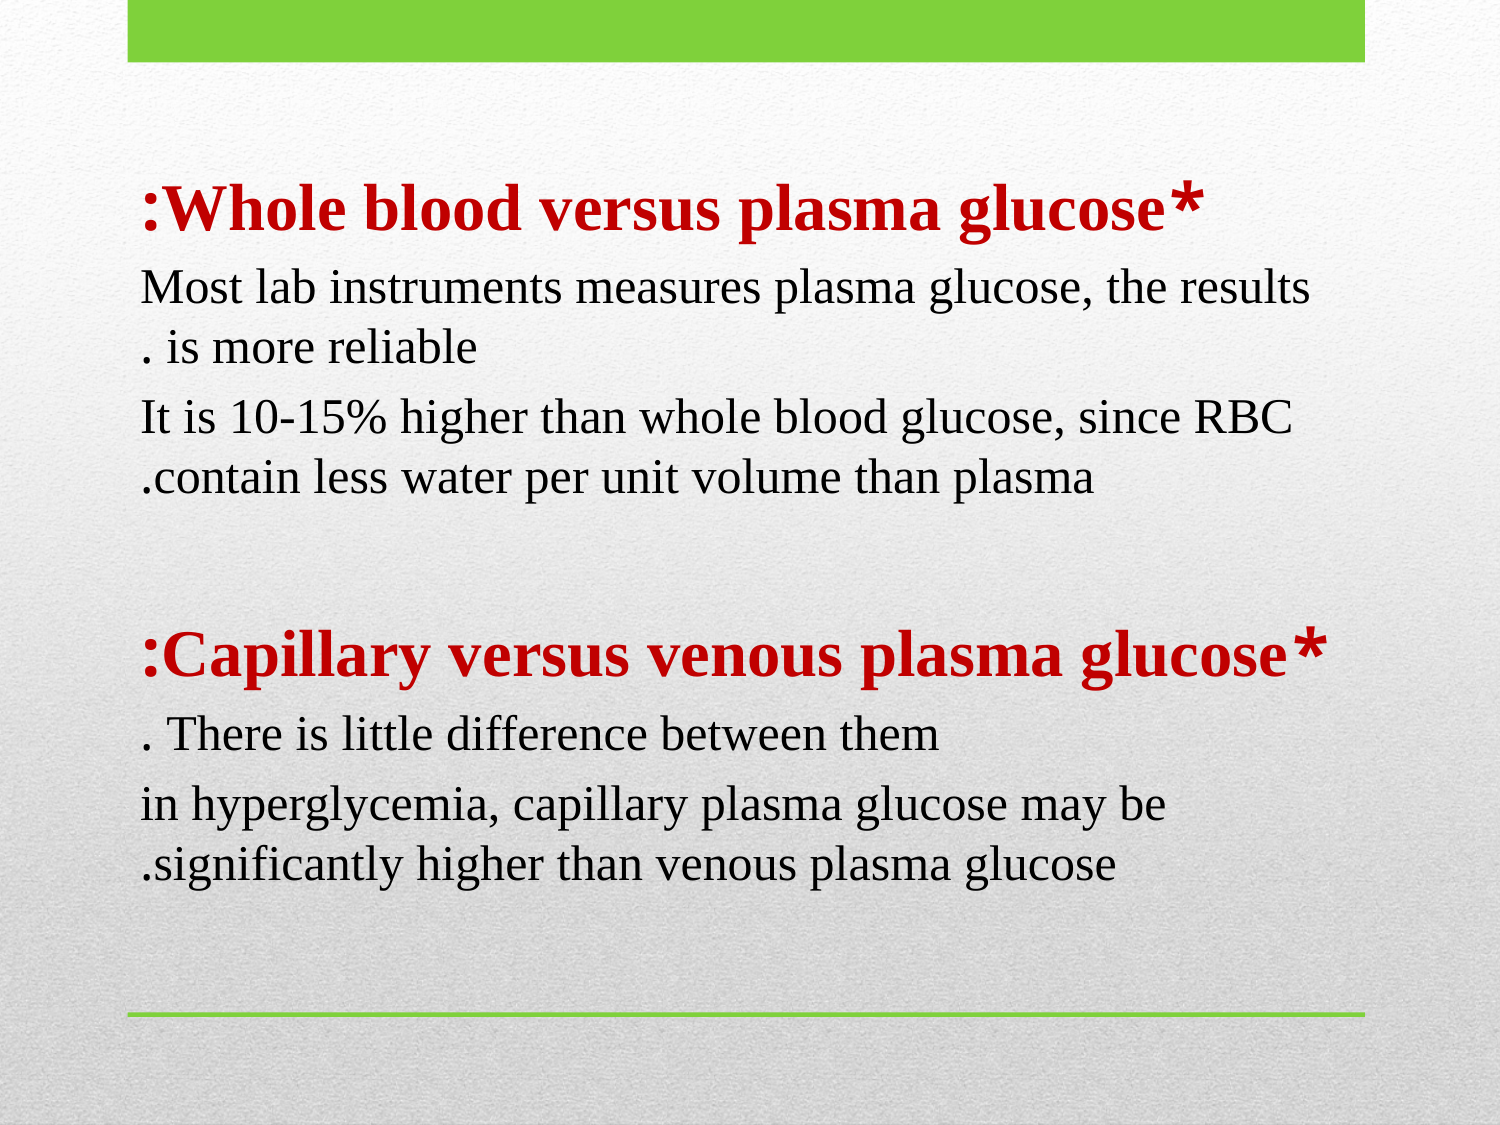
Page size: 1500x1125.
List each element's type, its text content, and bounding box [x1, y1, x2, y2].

list *Whole blood versus plasma glucose: Most lab instruments measures plasma glucose, the results is more reliable . It is 10-15% higher than whole blood glucose, since RBC contain less water per unit volume than plasma. *Capillary versus venous plasma glucose: There is little difference between them . in hyperglycemia, capillary plasma glucose may be significantly higher than venous plasma glucose. [125, 112, 1363, 1012]
